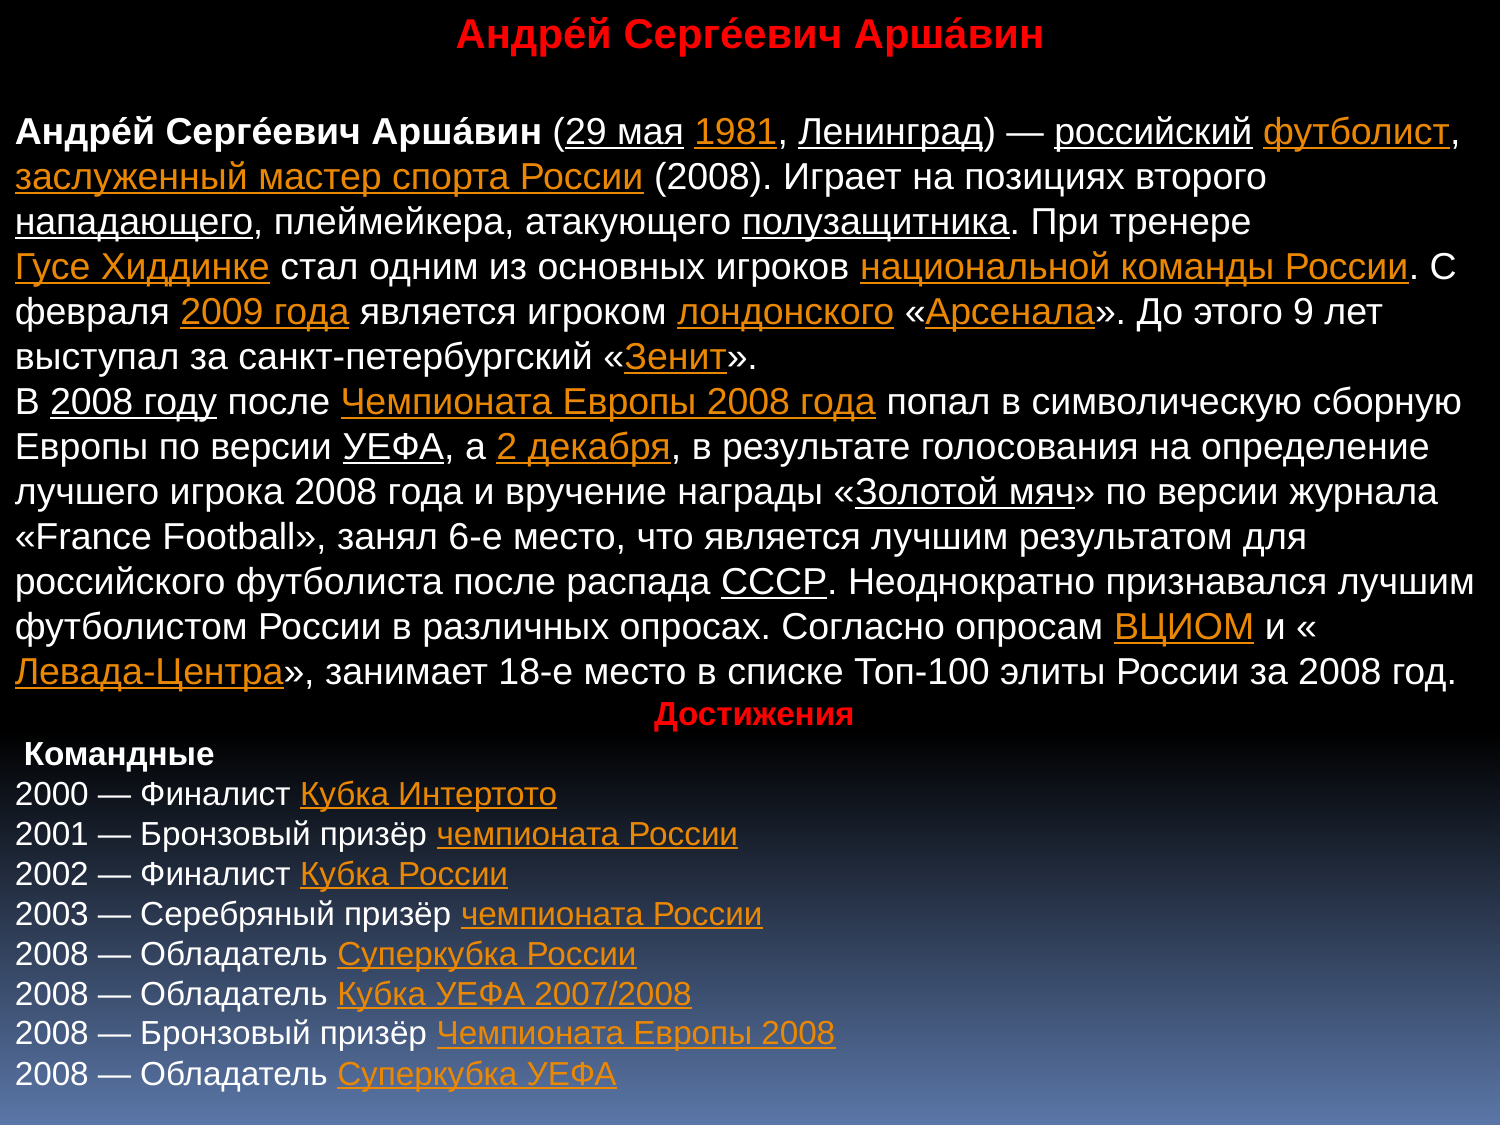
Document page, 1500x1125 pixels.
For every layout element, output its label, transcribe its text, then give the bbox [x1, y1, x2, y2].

text_box Андре́й Серге́евич Арша́вин Андре́й Серге́евич Арша́вин (29 мая 1981, Ленинград) — российский футболист, заслуженный мастер спорта России (2008). Играет на позициях второго нападающего, плеймейкера, атакующего полузащитника. При тренере Гусе Хиддинке стал одним из основных игроков национальной команды России. С февраля 2009 года является игроком лондонского «Арсенала». До этого 9 лет выступал за санкт-петербургский «Зенит». В 2008 году после Чемпионата Европы 2008 года попал в символическую сборную Европы по версии УЕФА, а 2 декабря, в результате голосования на определение лучшего игрока 2008 года и вручение награды «Золотой мяч» по версии журнала «France Football», занял 6-е место, что является лучшим результатом для российского футболиста после распада СССР. Неоднократно признавался лучшим футболистом России в различных опросах. Согласно опросам ВЦИОМ и «Левада-Центра», занимает 18-е место в списке Топ-100 элиты России за 2008 год. Достижения Командные 2000 — Финалист Кубка Интертото 2001 — Бронзовый призёр чемпионата России 2002 — Финалист Кубка России 2003 — Серебряный призёр чемпионата России 2008 — Обладатель Суперкубка России 2008 — Обладатель Кубка УЕФА 2007/2008 2008 — Бронзовый призёр Чемпионата Европы 2008 2008 — Обладатель Суперкубка УЕФА [0, 0, 1500, 1125]
